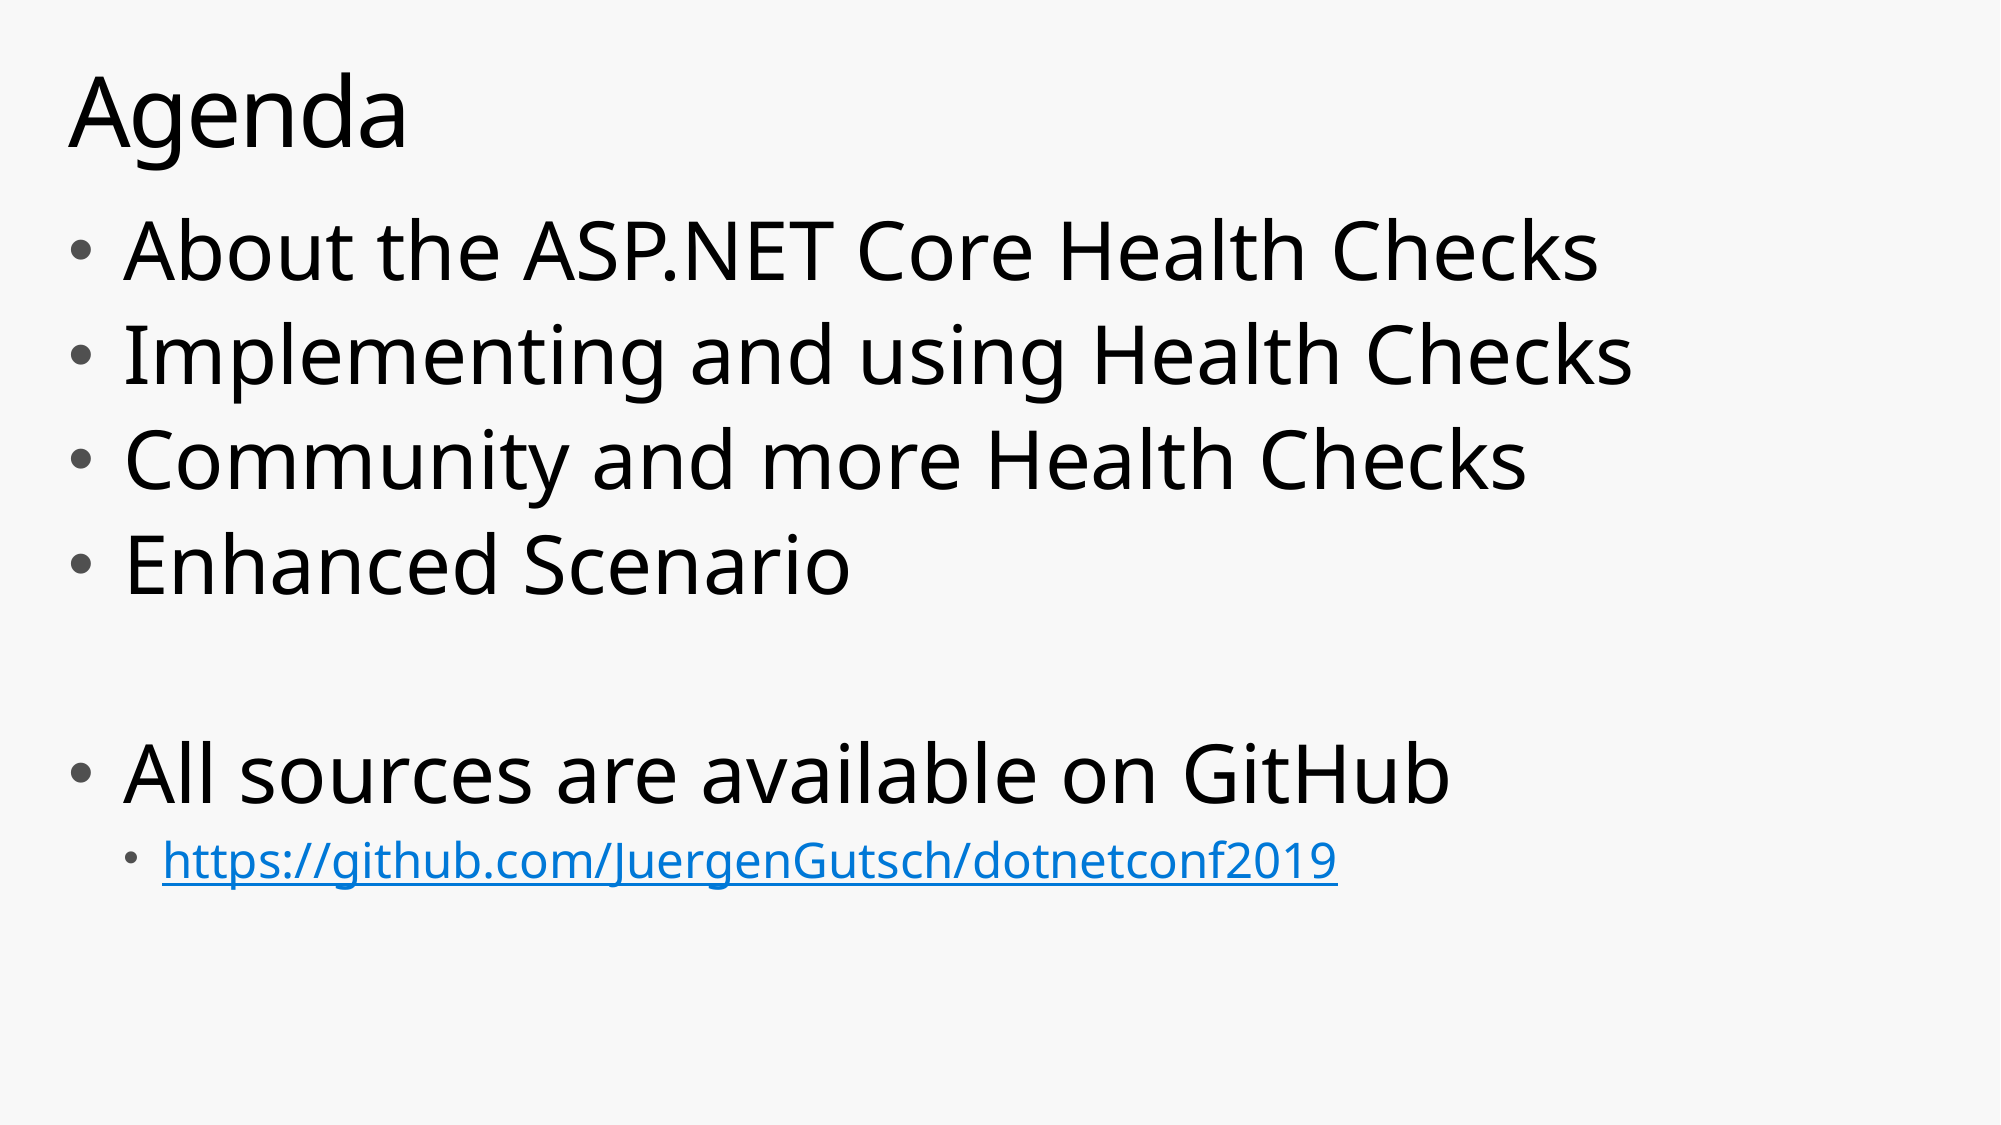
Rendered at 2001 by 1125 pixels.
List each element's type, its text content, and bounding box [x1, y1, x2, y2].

list About the ASP.NET Core Health Checks Implementing and using Health Checks Community and more Health Checks Enhanced Scenario All sources are available on GitHub https://github.com/JuergenGutsch/dotnetconf2019 [44, 196, 1956, 925]
title Agenda [44, 47, 1957, 196]
